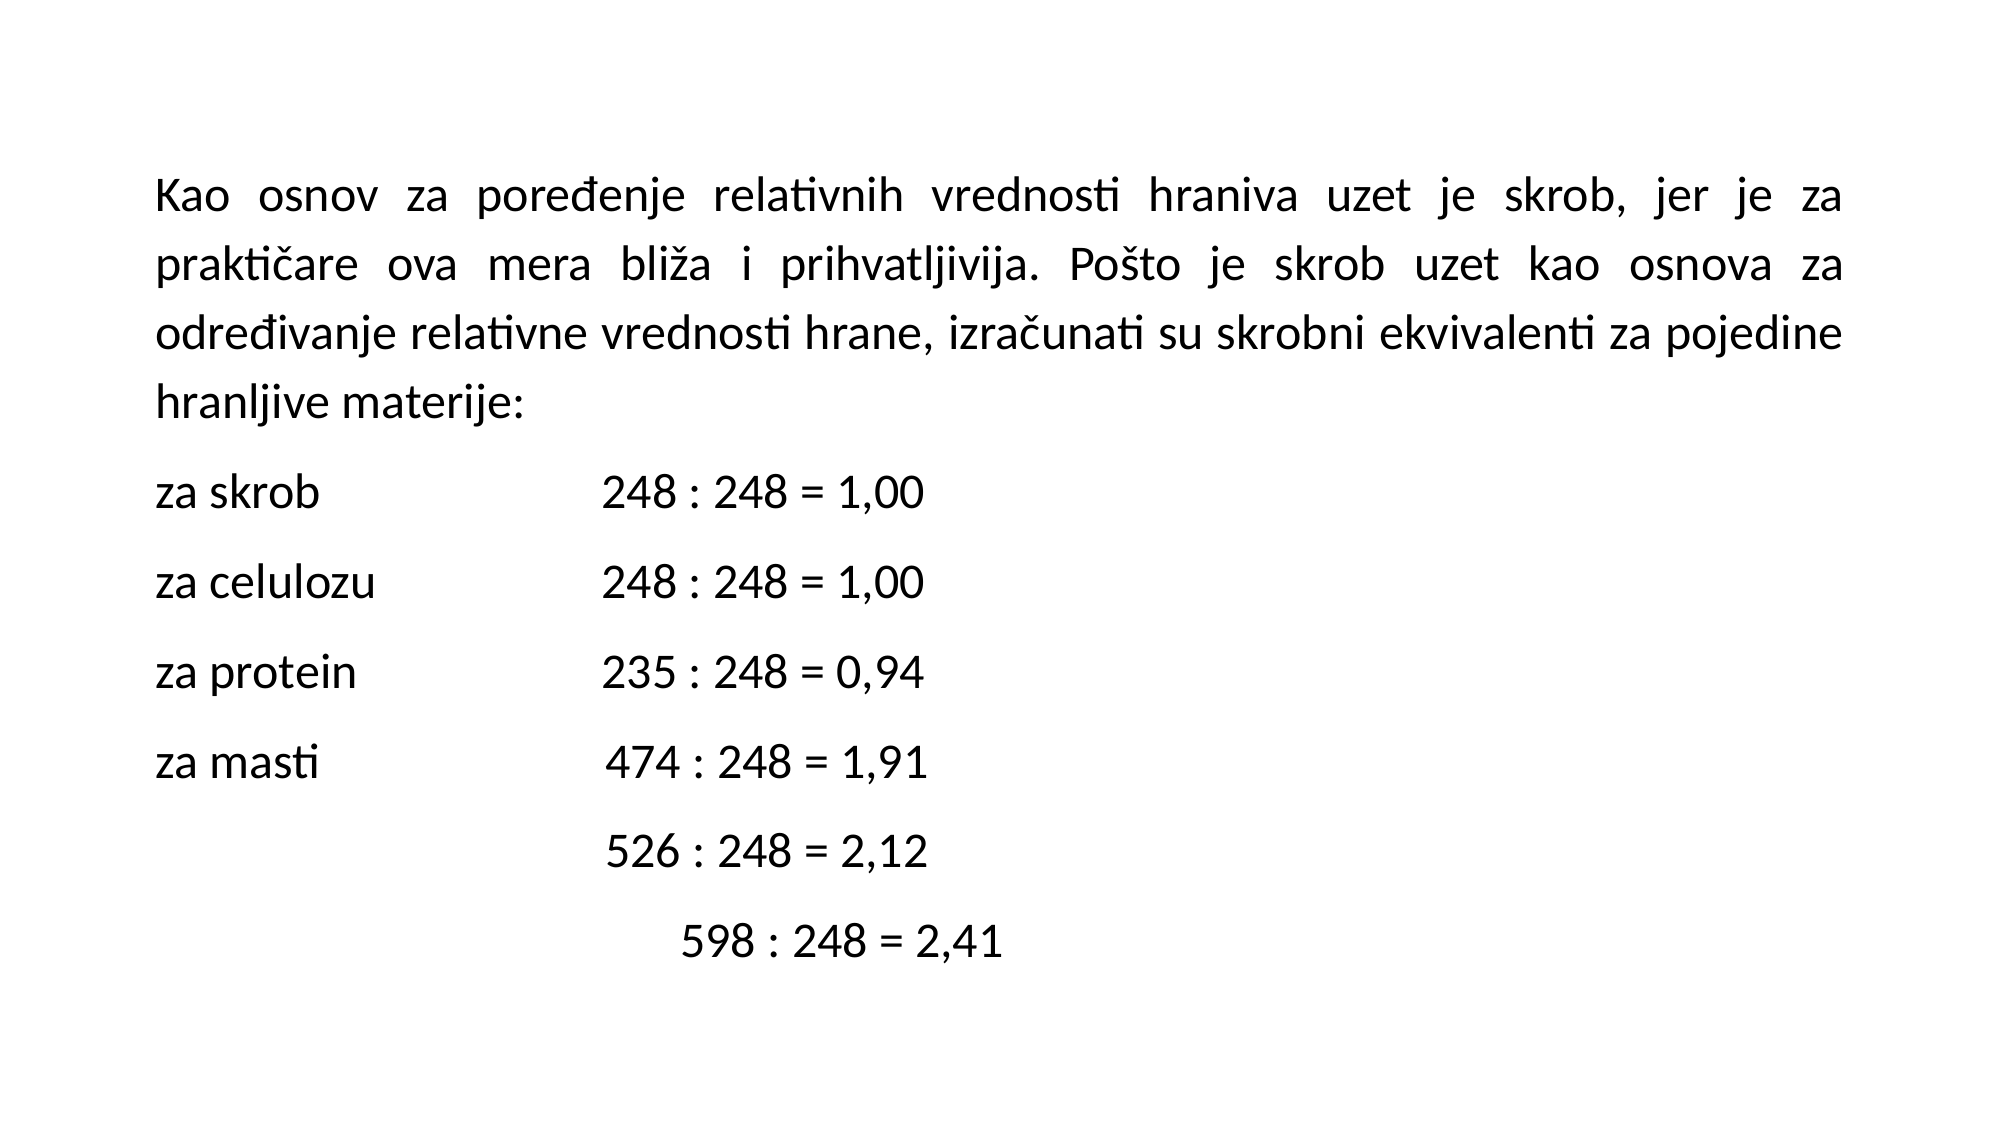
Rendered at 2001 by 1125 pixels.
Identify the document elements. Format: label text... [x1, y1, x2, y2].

text_box Kao osnov za poređenje relativnih vrednosti hraniva uzet je skrob, jer je za praktičare ova mera bliža i prihvatljivija. Pošto je skrob uzet kao osnova za određivanje relativne vrednosti hrane, izračunati su skrobni ekvivalenti za pojedine hranljive materije: za skrob 248 : 248 = 1,00 za celulozu 248 : 248 = 1,00 za protein 235 : 248 = 0,94 za masti 474 : 248 = 1,91 526 : 248 = 2,12 598 : 248 = 2,41 [140, 145, 1860, 976]
